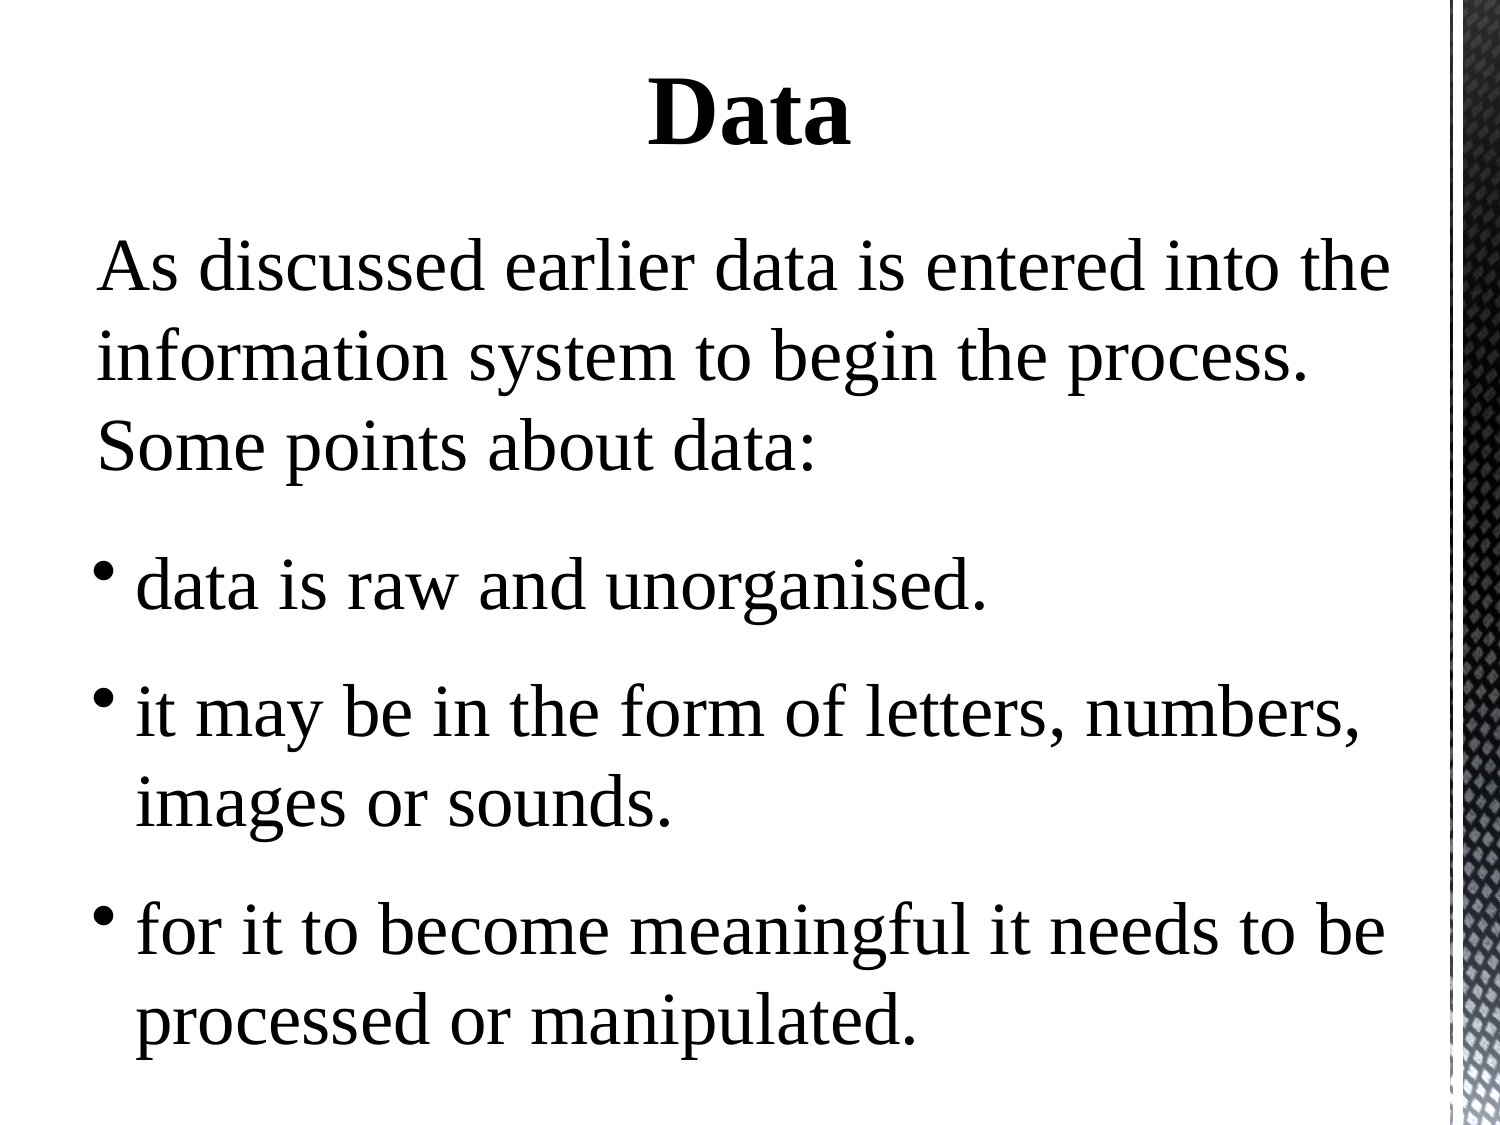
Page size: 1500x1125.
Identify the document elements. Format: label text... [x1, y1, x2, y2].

text_box As discussed earlier data is entered into the information system to begin the process. Some points about data: [81, 207, 1419, 493]
picture [1447, 0, 1500, 1125]
text_box data is raw and unorganised. it may be in the form of letters, numbers, images or sounds. for it to become meaningful it needs to be processed or manipulated. [76, 527, 1415, 1067]
text_box Data [99, 37, 1400, 173]
